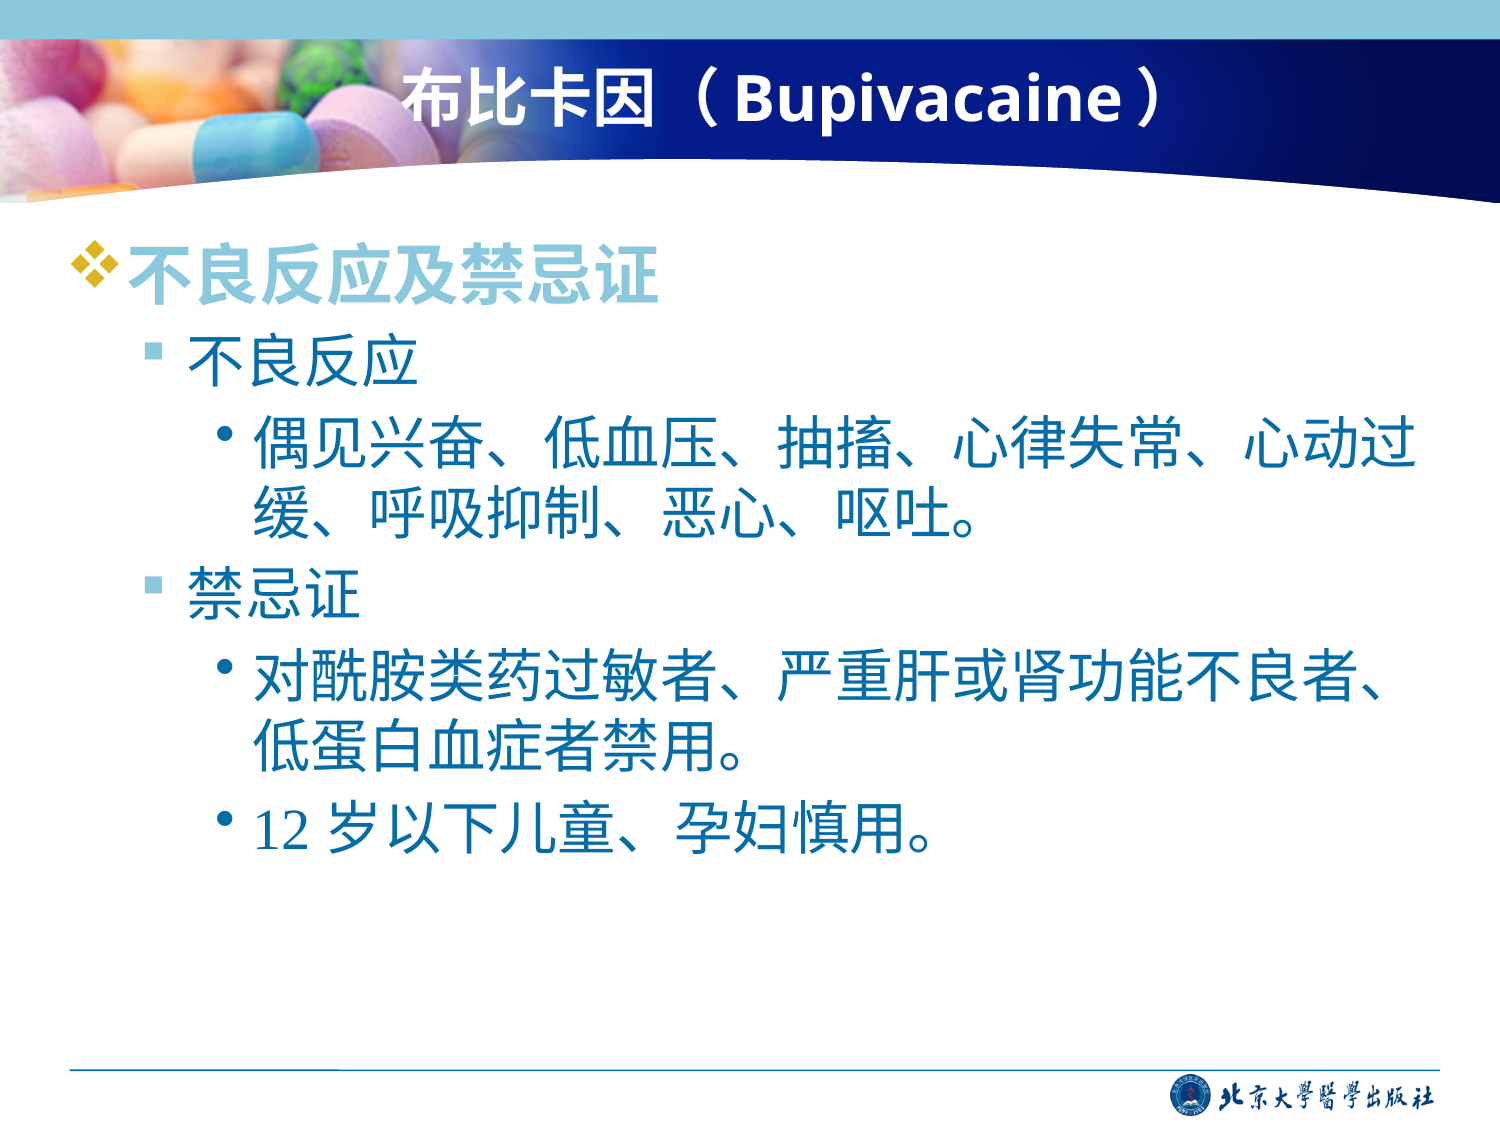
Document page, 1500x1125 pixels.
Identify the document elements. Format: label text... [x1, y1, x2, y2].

picture [1170, 1074, 1436, 1118]
picture [0, 40, 1500, 203]
title 布比卡因（Bupivacaine） [137, 49, 1463, 143]
list 不良反应及禁忌证 不良反应 偶见兴奋、低血压、抽搐、心律失常、心动过缓、呼吸抑制、恶心、呕吐。 禁忌证 对酰胺类药过敏者、严重肝或肾功能不良者、低蛋白血症者禁用。 12岁以下儿童、孕妇慎用。 [49, 224, 1463, 1026]
